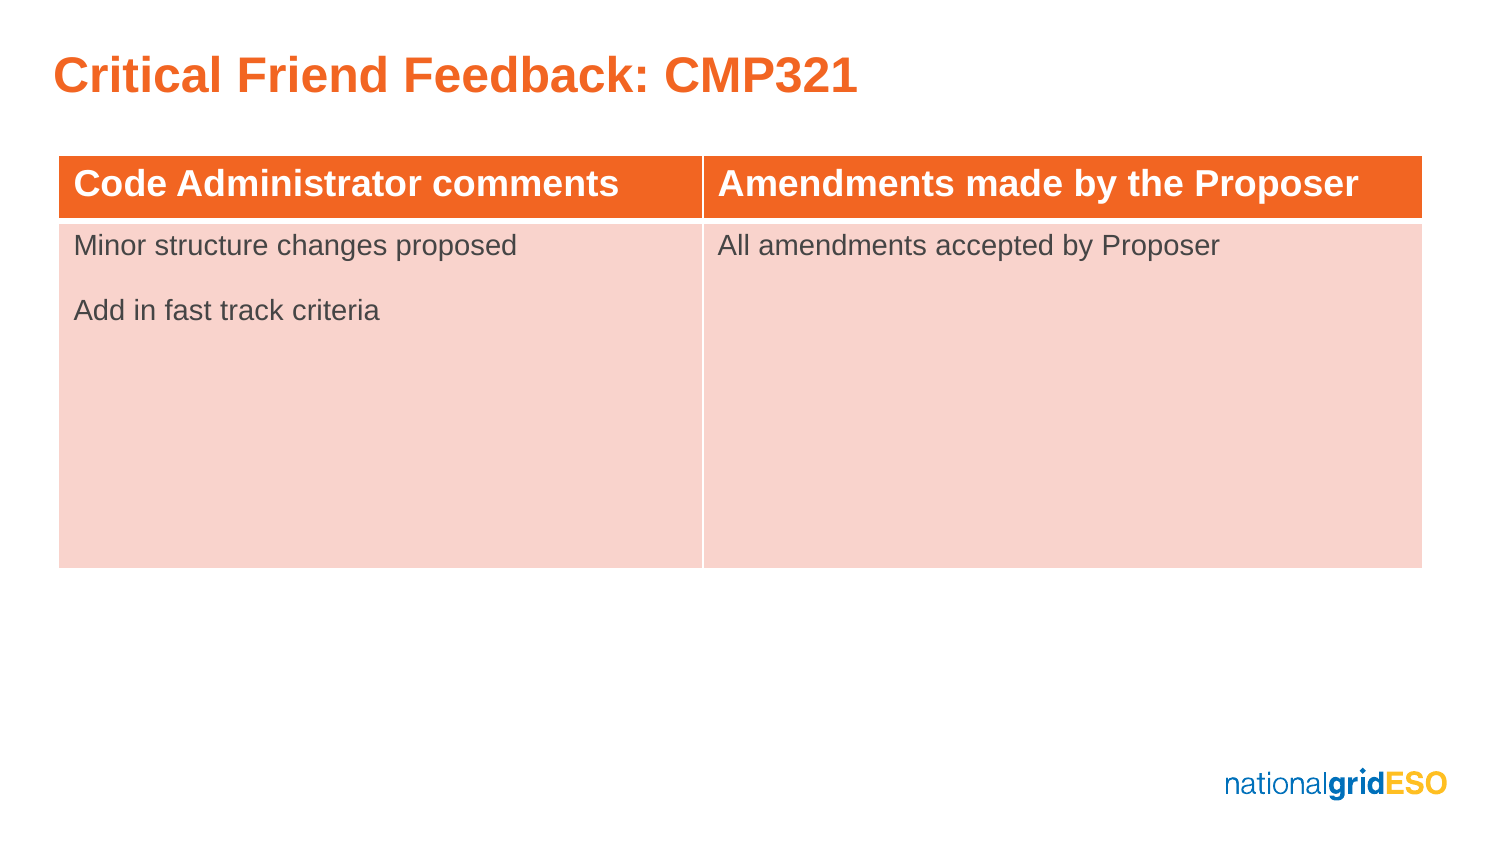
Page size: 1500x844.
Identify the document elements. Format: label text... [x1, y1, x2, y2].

table_header Code Administrator comments [59, 156, 702, 218]
table_cell Minor structure changes proposed Add in fast track criteria [59, 224, 702, 568]
table_header Amendments made by the Proposer [704, 156, 1422, 218]
table_cell All amendments accepted by Proposer [704, 224, 1422, 568]
title Critical Friend Feedback: CMP321 [53, 54, 1314, 103]
